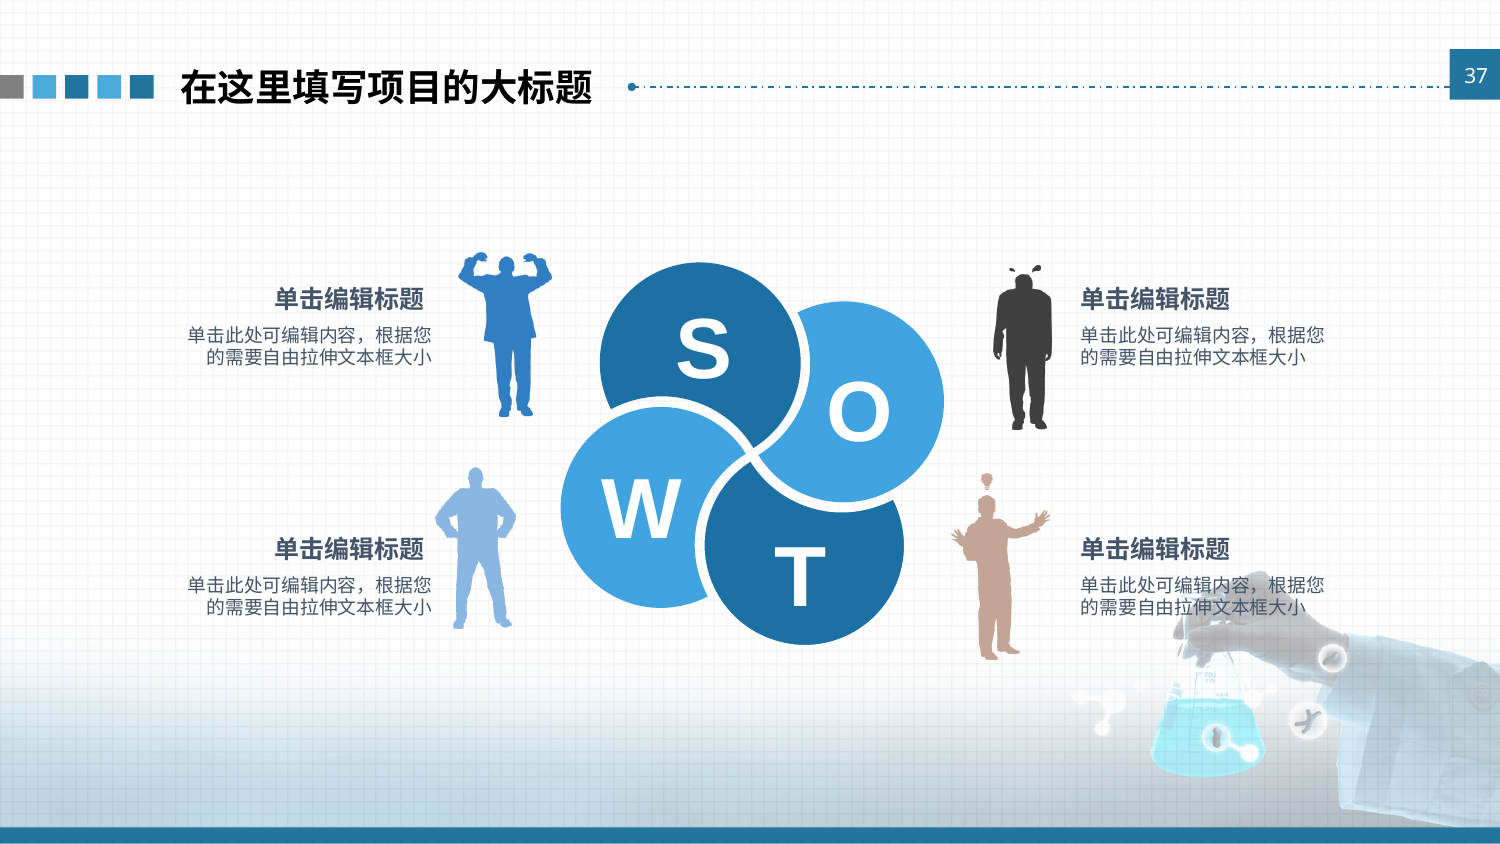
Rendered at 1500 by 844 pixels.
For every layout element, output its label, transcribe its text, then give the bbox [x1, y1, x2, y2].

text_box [181, 283, 432, 369]
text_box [1080, 533, 1331, 619]
text_box [64, 74, 89, 100]
text_box [1449, 48, 1500, 54]
text_box [129, 74, 154, 100]
text_box [1449, 95, 1500, 101]
text_box [96, 74, 122, 100]
text_box [32, 74, 57, 100]
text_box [1080, 283, 1331, 369]
text_box 在这里填写项目的大标题 [165, 56, 615, 117]
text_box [543, 245, 961, 663]
text_box [0, 74, 25, 100]
picture [0, 0, 1500, 827]
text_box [181, 533, 432, 619]
text_box 37 [1449, 54, 1500, 95]
